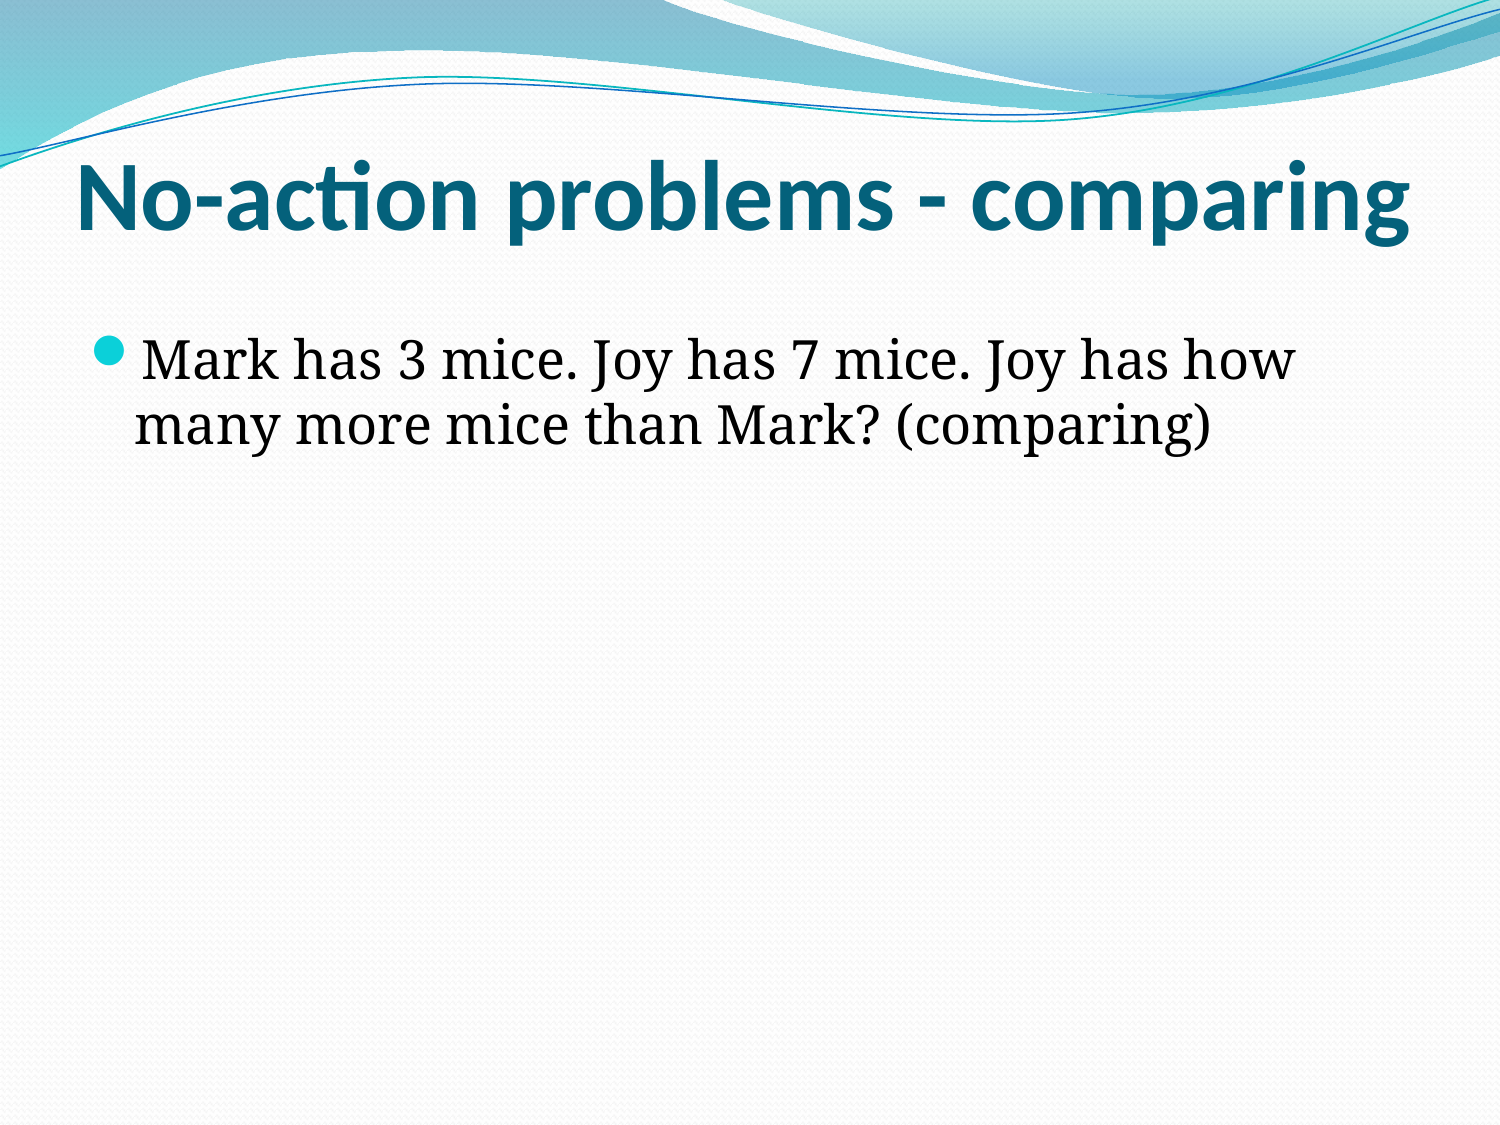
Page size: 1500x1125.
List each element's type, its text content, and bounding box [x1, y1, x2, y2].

list Mark has 3 mice. Joy has 7 mice. Joy has how many more mice than Mark? (comparing) [75, 317, 1425, 1038]
title No-action problems - comparing [75, 115, 1425, 250]
